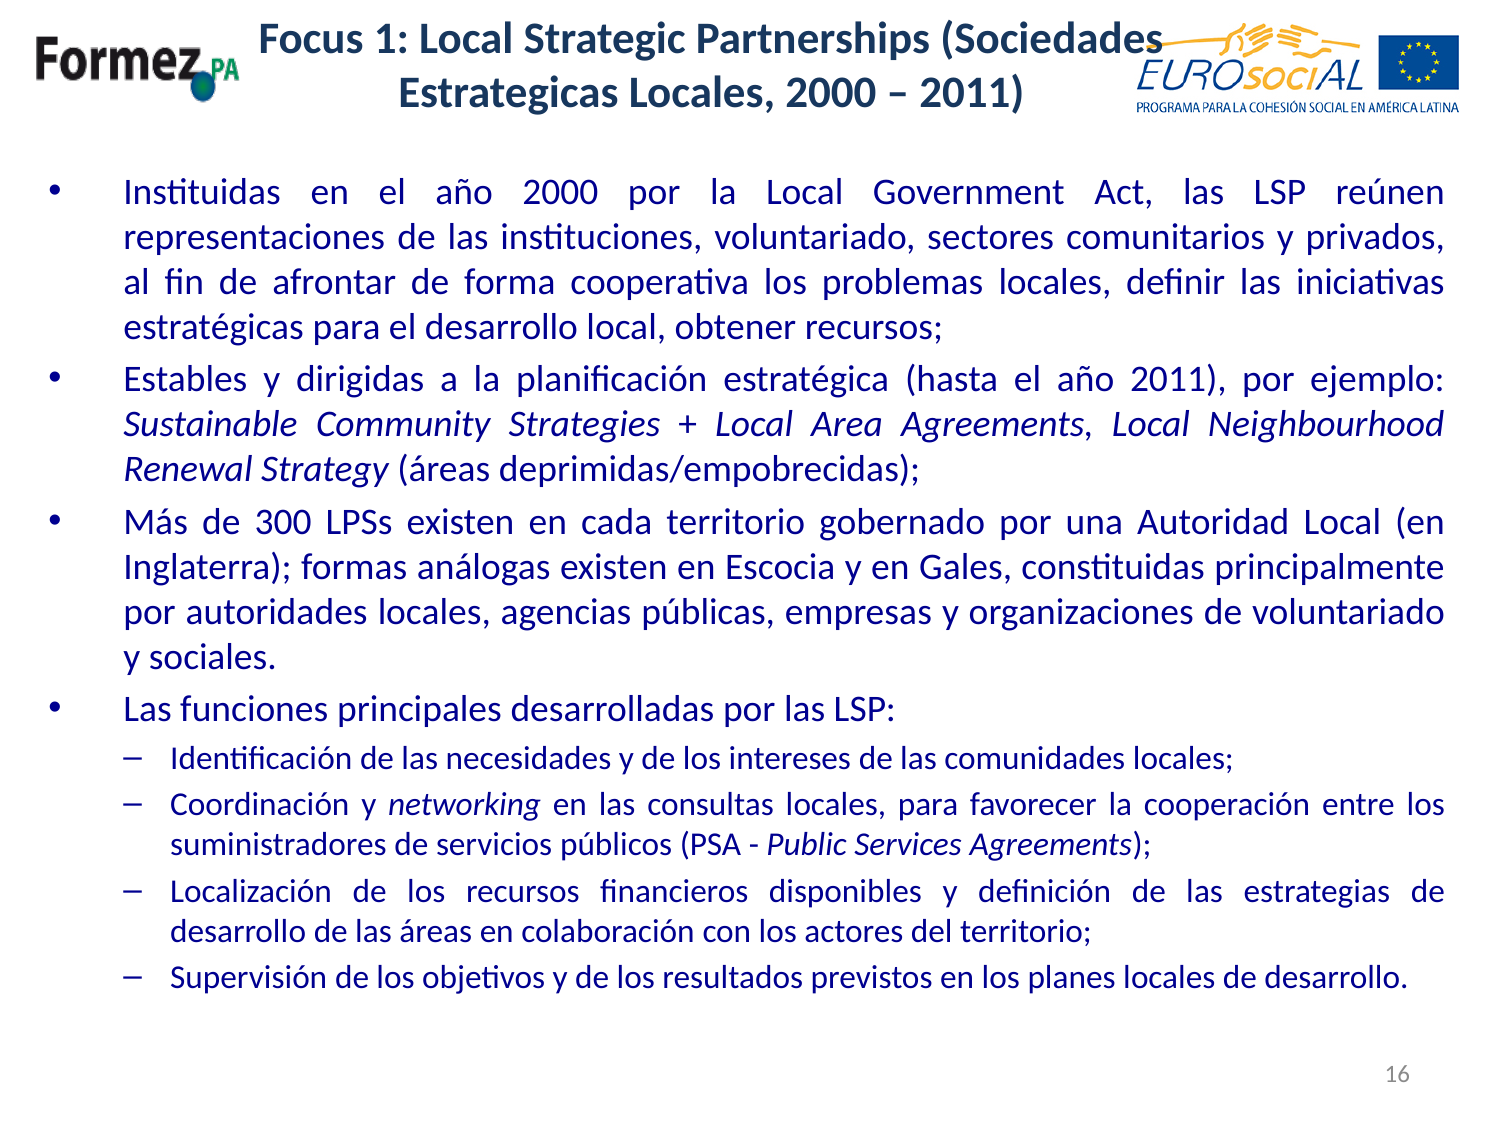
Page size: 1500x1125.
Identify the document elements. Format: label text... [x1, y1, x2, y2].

title Focus 1: Local Strategic Partnerships (Sociedades Estrategicas Locales, 2000 – 2011) [240, 0, 1184, 125]
picture [1134, 23, 1460, 113]
slide_number 16 [1074, 1072, 1425, 1103]
picture [32, 26, 241, 105]
text_box Instituidas en el año 2000 por la Local Government Act, las LSP reúnen representaciones de las instituciones, voluntariado, sectores comunitarios y privados, al fin de afrontar de forma cooperativa los problemas locales, definir las iniciativas estratégicas para el desarrollo local, obtener recursos; Estables y dirigidas a la planificación estratégica (hasta el año 2011), por ejemplo: Sustainable Community Strategies + Local Area Agreements, Local Neighbourhood Renewal Strategy (áreas deprimidas/empobrecidas); Más de 300 LPSs existen en cada territorio gobernado por una Autoridad Local (en Inglaterra); formas análogas existen en Escocia y en Gales, constituidas principalmente por autoridades locales, agencias públicas, empresas y organizaciones de voluntariado y sociales. Las funciones principales desarrolladas por las LSP: Identificación de las necesidades y de los intereses de las comunidades locales; Coordinación y networking en las consultas locales, para favorecer la cooperación entre los suministradores de servicios públicos (PSA - Public Services Agreements); Localización de los recursos financieros disponibles y definición de las estrategias de desarrollo de las áreas en colaboración con los actores del territorio; Supervisión de los objetivos y de los resultados previstos en los planes locales de desarrollo. [33, 159, 1460, 1072]
